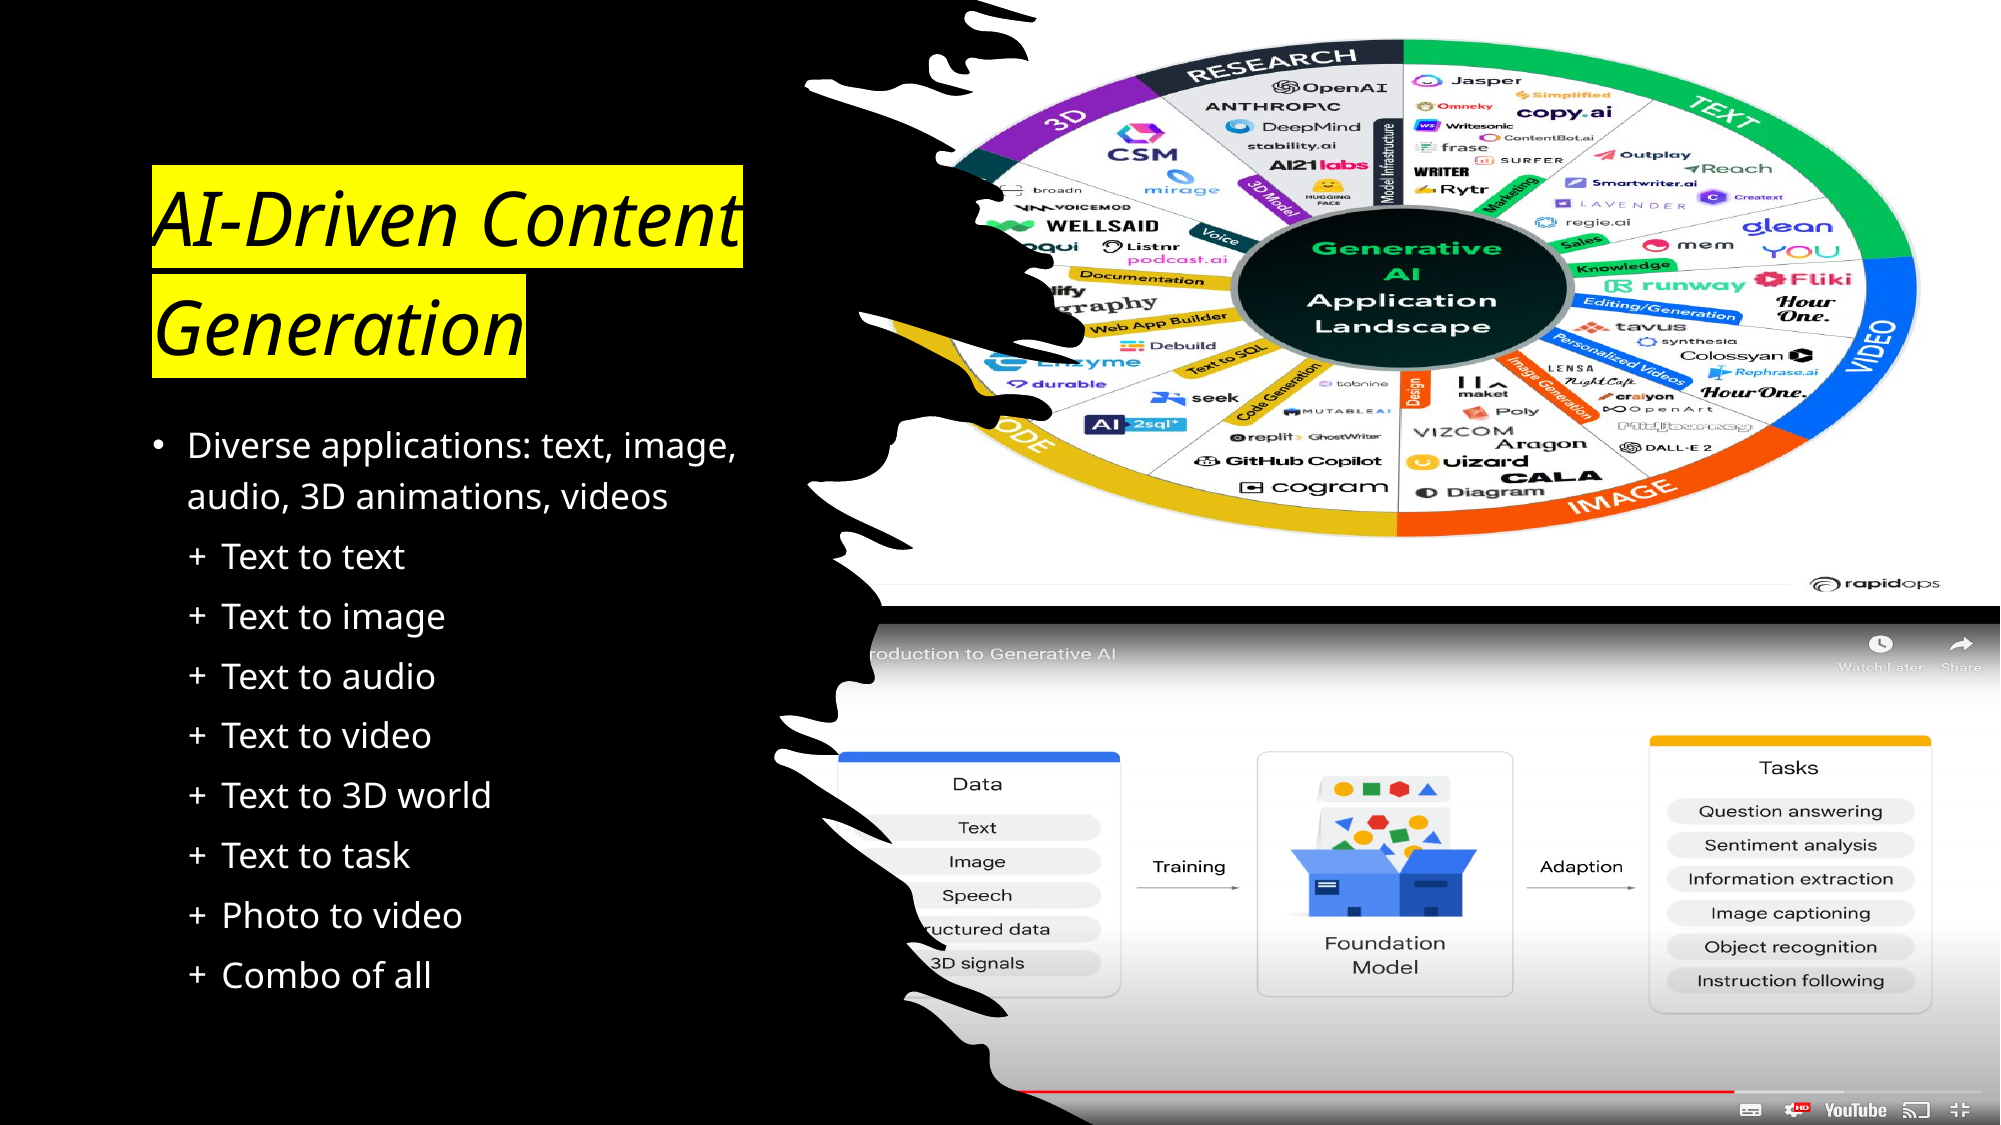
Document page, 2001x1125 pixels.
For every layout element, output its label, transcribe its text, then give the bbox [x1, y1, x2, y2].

picture [774, 623, 2000, 1125]
title AI-Driven Content Generation [137, 59, 764, 378]
list Diverse applications: text, image, audio, 3D animations, videos Text to text Text to image Text to audio Text to video Text to 3D world Text to task Photo to video Combo of all [137, 407, 764, 1014]
picture [804, 0, 2000, 606]
